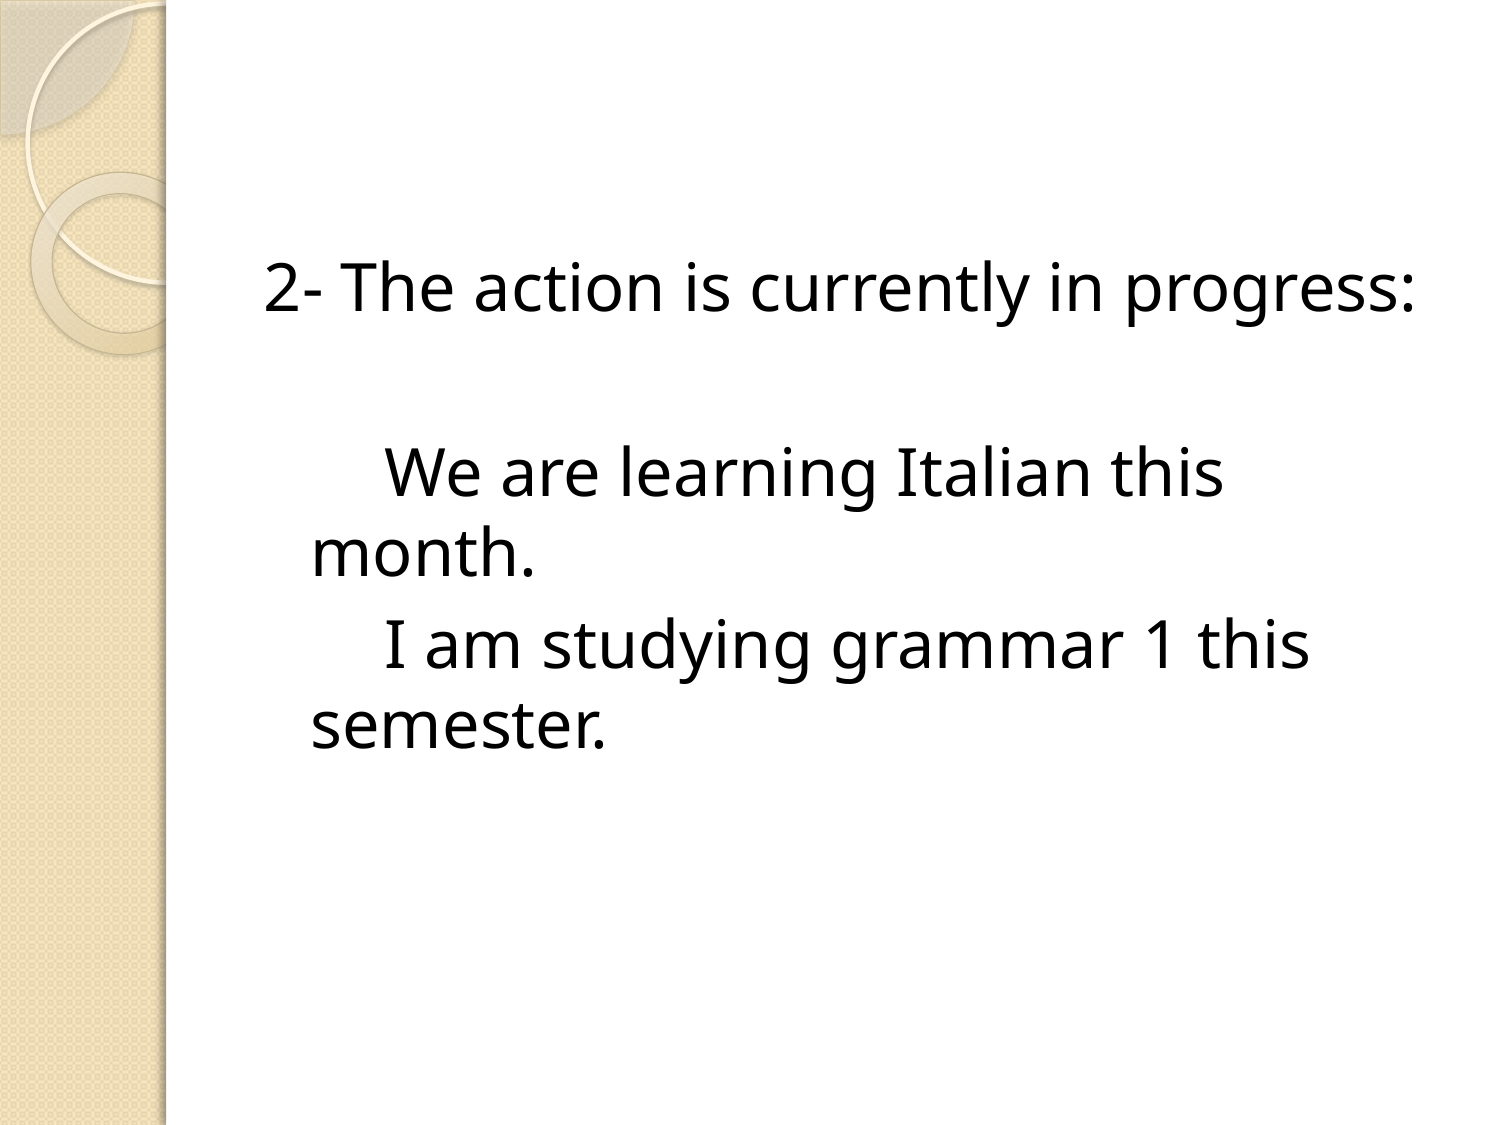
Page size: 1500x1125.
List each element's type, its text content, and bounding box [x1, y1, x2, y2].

list 2- The action is currently in progress: We are learning Italian this month. I am studying grammar 1 this semester. [235, 237, 1466, 1025]
